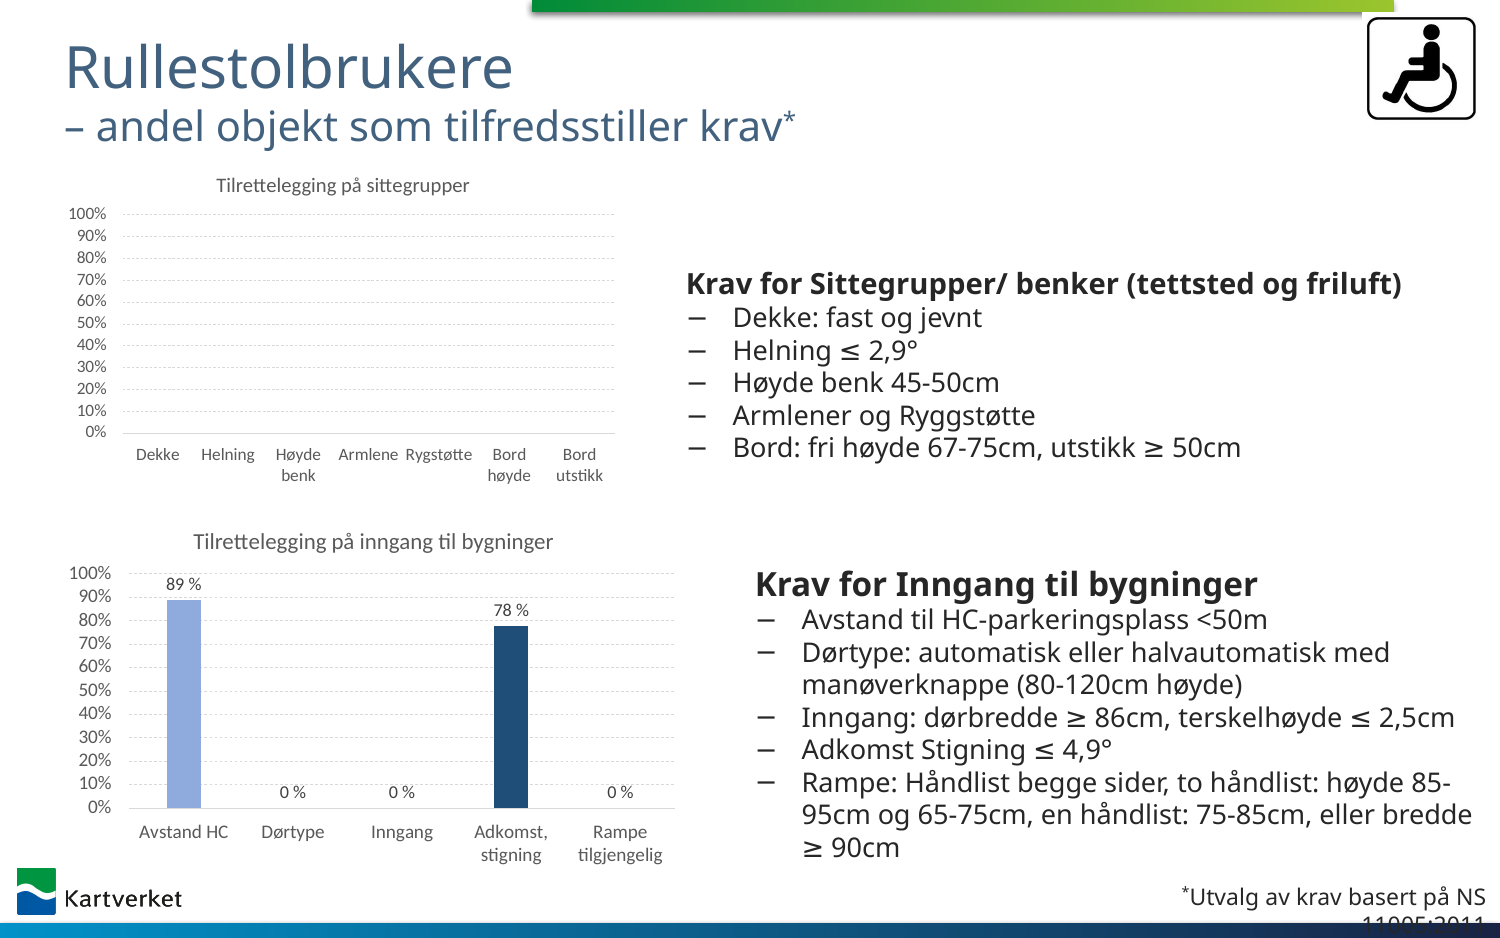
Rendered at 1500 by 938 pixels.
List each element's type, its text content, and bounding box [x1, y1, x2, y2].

text_box Rullestolbrukere – andel objekt som tilfredsstiller krav* [49, 25, 1431, 158]
text_box *Utvalg av krav basert på NS 11005:2011 [1068, 873, 1500, 938]
text_box Krav for Sittegrupper/ benker (tettsted og friluft) Dekke: fast og jevnt Helning ≤ 2,9° Høyde benk 45-50cm Armlener og Ryggstøtte Bord: fri høyde 67-75cm, utstikk ≥ 50cm [670, 258, 1418, 471]
text_box Krav for Inngang til bygninger Avstand til HC-parkeringsplass <50m Dørtype: automatisk eller halvautomatisk med manøverknappe (80-120cm høyde) Inngang: dørbredde ≥ 86cm, terskelhøyde ≤ 2,5cm Adkomst Stigning ≤ 4,9° Rampe: Håndlist begge sider, to håndlist: høyde 85-95cm og 65-75cm, en håndlist: 75-85cm, eller bredde ≥ 90cm [740, 555, 1491, 870]
picture [62, 520, 686, 874]
picture [1362, 12, 1481, 126]
picture [62, 166, 625, 492]
